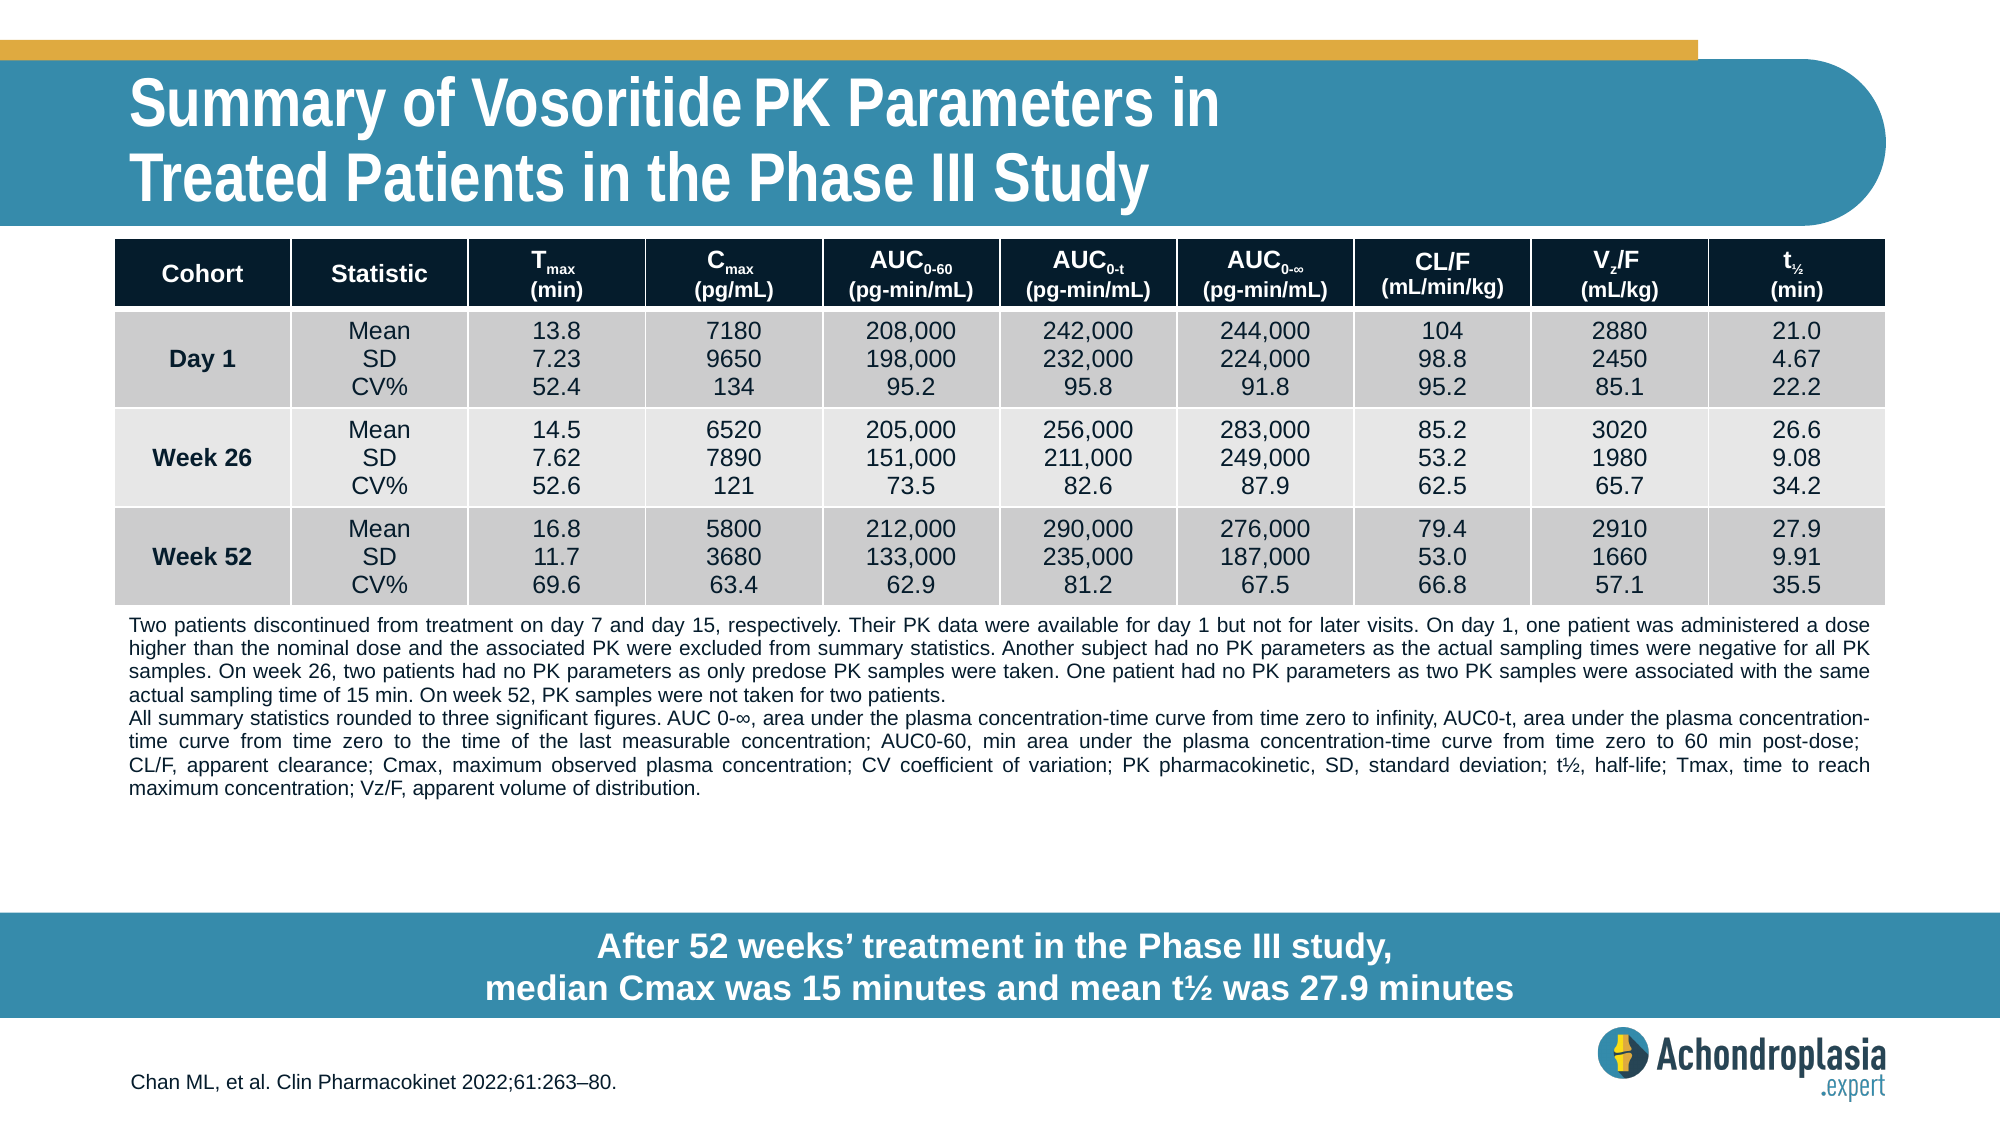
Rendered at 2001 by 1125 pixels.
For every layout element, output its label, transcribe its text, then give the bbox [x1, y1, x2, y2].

table_cell Mean SD CV% [292, 312, 467, 407]
table_cell 13.8 7.23 52.4 [469, 312, 645, 407]
table_cell 26.6 9.08 34.2 [1709, 409, 1885, 506]
table_cell 85.2 53.2 62.5 [1355, 409, 1530, 506]
table_header CL/F (mL/min/kg) [1355, 239, 1530, 306]
table_cell 205,000 151,000 73.5 [824, 409, 999, 506]
table_header Statistic [292, 239, 467, 306]
table_cell Two patients discontinued from treatment on day 7 and day 15, respectively. Their PK data were available for day 1 but not for later visits. On day 1, one patient was administered a dose higher than the nominal dose and the associated PK were excluded from summary statistics. Another subject had no PK parameters as the actual sampling times were negative for all PK samples. On week 26, two patients had no PK parameters as only predose PK samples were taken. One patient had no PK parameters as two PK samples were associated with the same actual sampling time of 15 min. On week 52, PK samples were not taken for two patients. All summary statistics rounded to three significant figures. AUC 0-∞, area under the plasma concentration-time curve from time zero to infinity, AUC0-t, area under the plasma concentration-time curve from time zero to the time of the last measurable concentration; AUC0-60, min area under the plasma concentration-time curve from time zero to 60 min post-dose; CL/F, apparent clearance; Cmax, maximum observed plasma concentration; CV coefficient of variation; PK pharmacokinetic, SD, standard deviation; t½, half-life; Tmax, time to reach maximum concentration; Vz/F, apparent volume of distribution. [115, 607, 1885, 806]
table_cell 2910 1660 57.1 [1532, 508, 1708, 605]
table_cell 242,000 232,000 95.8 [1001, 312, 1176, 407]
table_cell 3020 1980 65.7 [1532, 409, 1708, 506]
table_header AUC0-60 (pg-min/mL) [824, 239, 999, 306]
table_cell Week 52 [115, 508, 290, 605]
table_cell 208,000 198,000 95.2 [824, 312, 999, 407]
table_cell 5800 3680 63.4 [646, 508, 822, 605]
table_cell 276,000 187,000 67.5 [1178, 508, 1353, 605]
table_cell 256,000 211,000 82.6 [1001, 409, 1176, 506]
table_cell 21.0 4.67 22.2 [1709, 312, 1885, 407]
table_cell 283,000 249,000 87.9 [1178, 409, 1353, 506]
footer Chan ML, et al. Clin Pharmacokinet 2022;61:263–80. [115, 1018, 1598, 1102]
table_cell 16.8 11.7 69.6 [469, 508, 645, 605]
table_cell Mean SD CV% [292, 508, 467, 605]
table_cell 79.4 53.0 66.8 [1355, 508, 1530, 605]
table_header AUC0-∞ (pg-min/mL) [1178, 239, 1353, 306]
table_cell 27.9 9.91 35.5 [1709, 508, 1885, 605]
table_header Vz/F (mL/kg) [1532, 239, 1708, 306]
table_cell 212,000 133,000 62.9 [824, 508, 999, 605]
table_cell Mean SD CV% [292, 409, 467, 506]
table_header t½ (min) [1709, 239, 1885, 306]
table_cell 290,000 235,000 81.2 [1001, 508, 1176, 605]
table_cell 2880 2450 85.1 [1532, 312, 1708, 407]
table_cell 14.5 7.62 52.6 [469, 409, 645, 506]
picture [1598, 1027, 1886, 1102]
table_cell 6520 7890 121 [646, 409, 822, 506]
table_header Cohort [115, 239, 290, 306]
table_cell Day 1 [115, 312, 290, 407]
table_header Cmax (pg/mL) [646, 239, 822, 306]
table_header Tmax (min) [469, 239, 645, 306]
table_cell 7180 9650 134 [646, 312, 822, 407]
title Summary of Vosoritide PK Parameters in Treated Patients in the Phase III Study [114, 59, 1886, 225]
list After 52 weeks’ treatment in the Phase III study, median Cmax was 15 minutes and mean t½ was 27.9 minutes [0, 912, 2000, 1018]
table_cell 244,000 224,000 91.8 [1178, 312, 1353, 407]
table_header AUC0-t (pg-min/mL) [1001, 239, 1176, 306]
table_cell 104 98.8 95.2 [1355, 312, 1530, 407]
table_cell Week 26 [115, 409, 290, 506]
